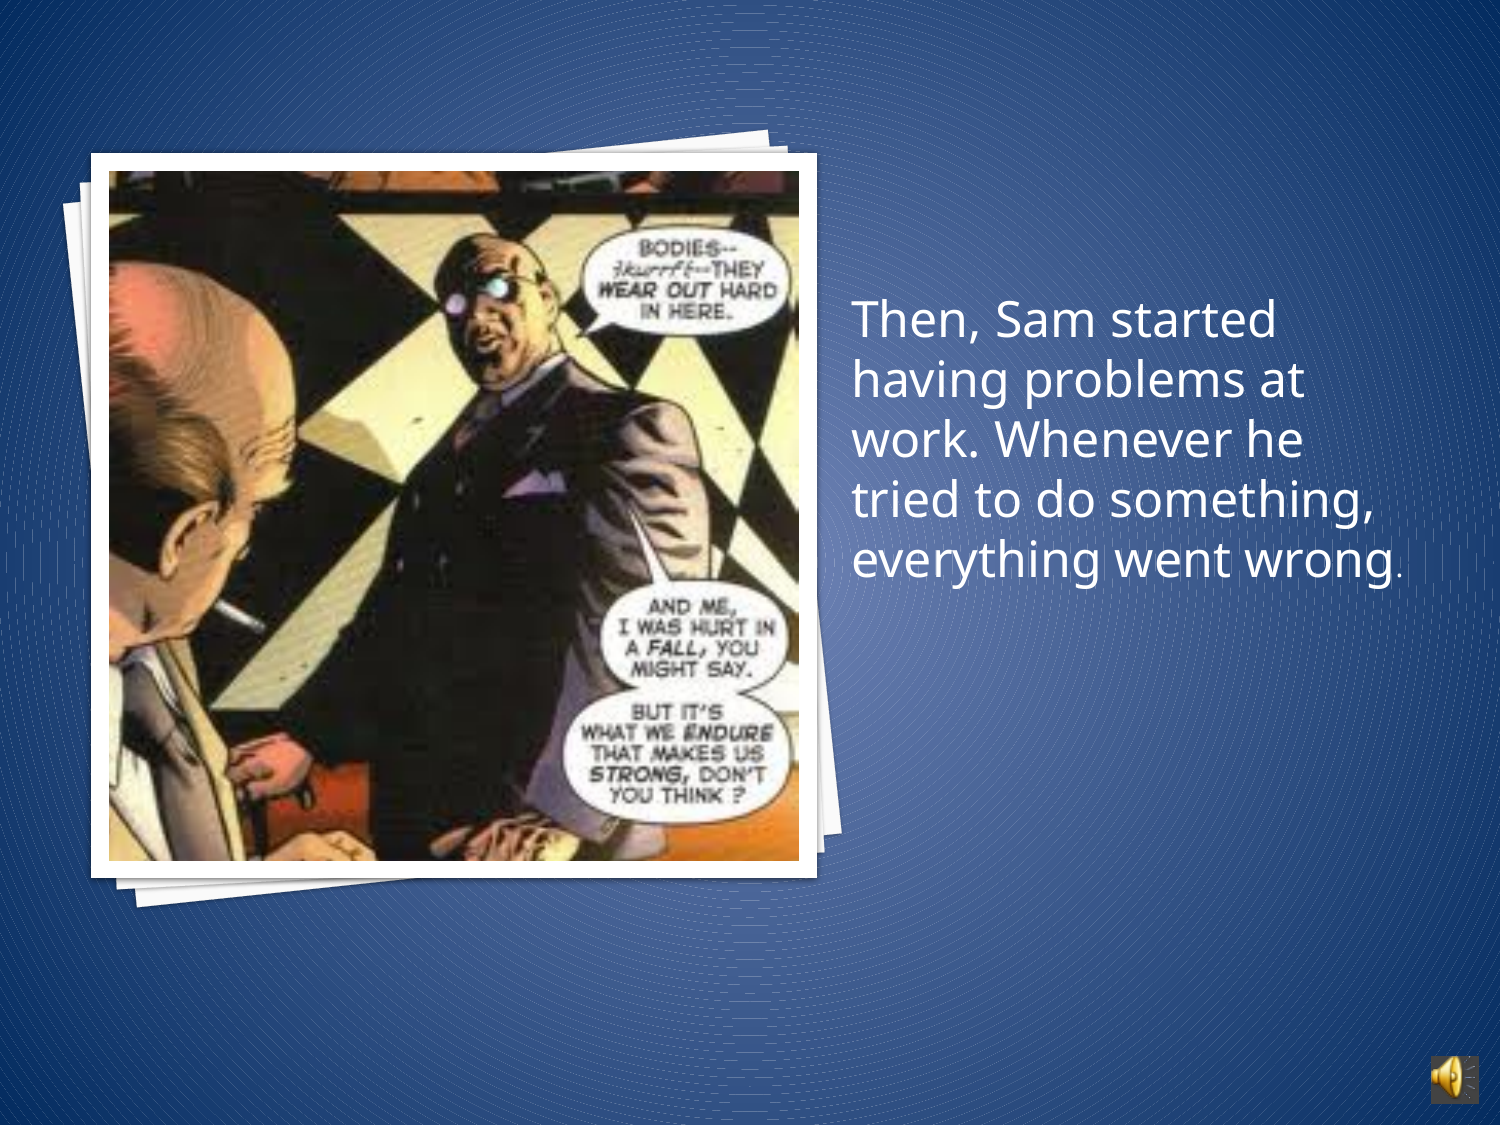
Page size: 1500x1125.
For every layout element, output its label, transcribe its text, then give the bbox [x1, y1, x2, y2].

picture [1429, 1054, 1481, 1106]
picture [108, 170, 800, 862]
list Then, Sam started having problems at work. Whenever he tried to do something, everything went wrong. [837, 287, 1425, 738]
